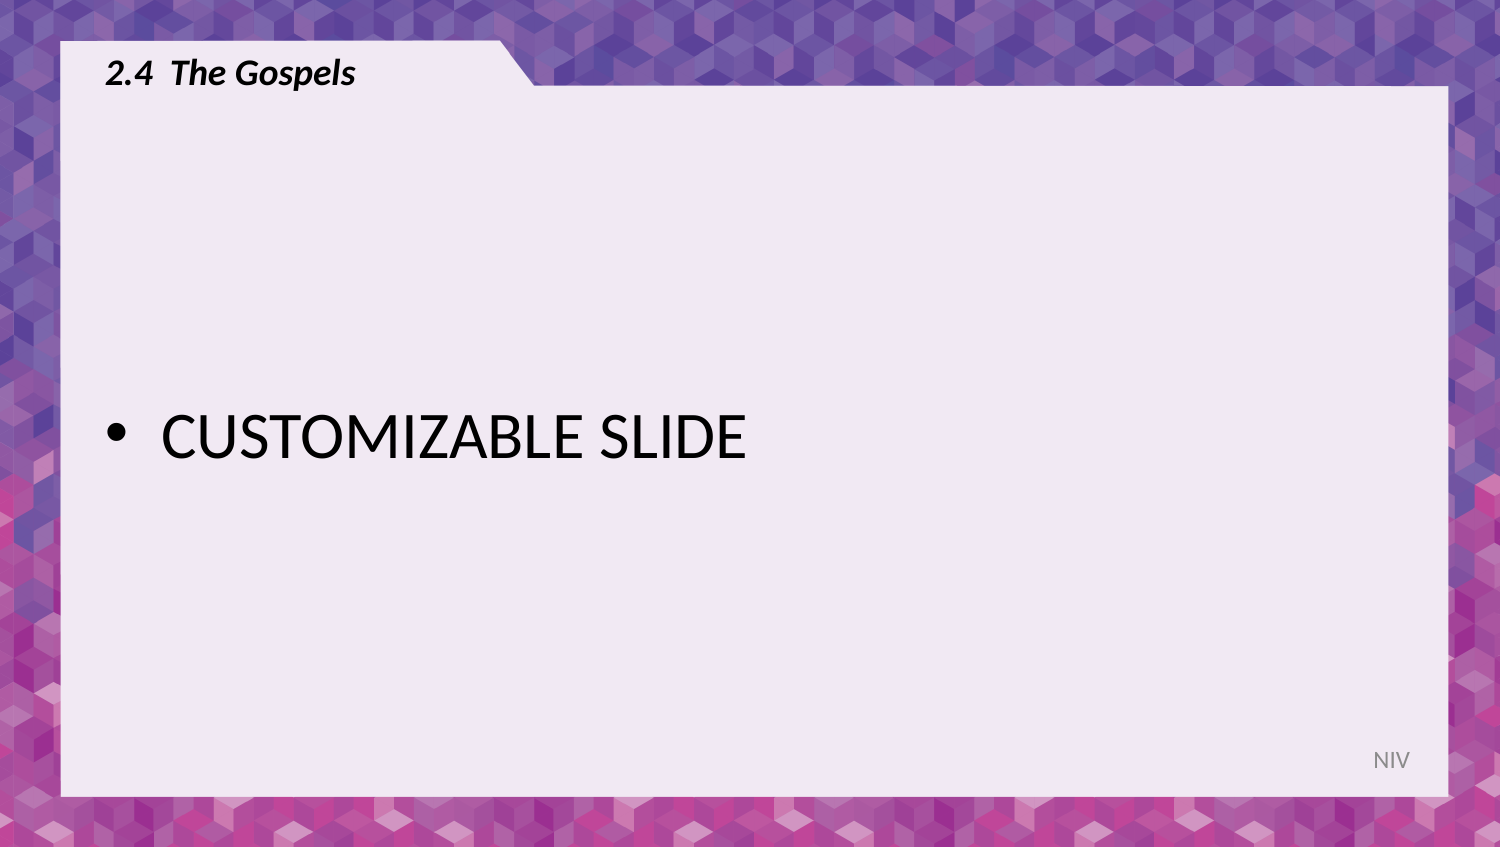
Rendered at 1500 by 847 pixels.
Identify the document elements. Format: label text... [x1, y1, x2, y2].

footer NIV [950, 736, 1425, 782]
title 2.4 The Gospels [89, 33, 1420, 108]
picture [0, 0, 1500, 847]
list CUSTOMIZABLE SLIDE [89, 141, 1403, 722]
